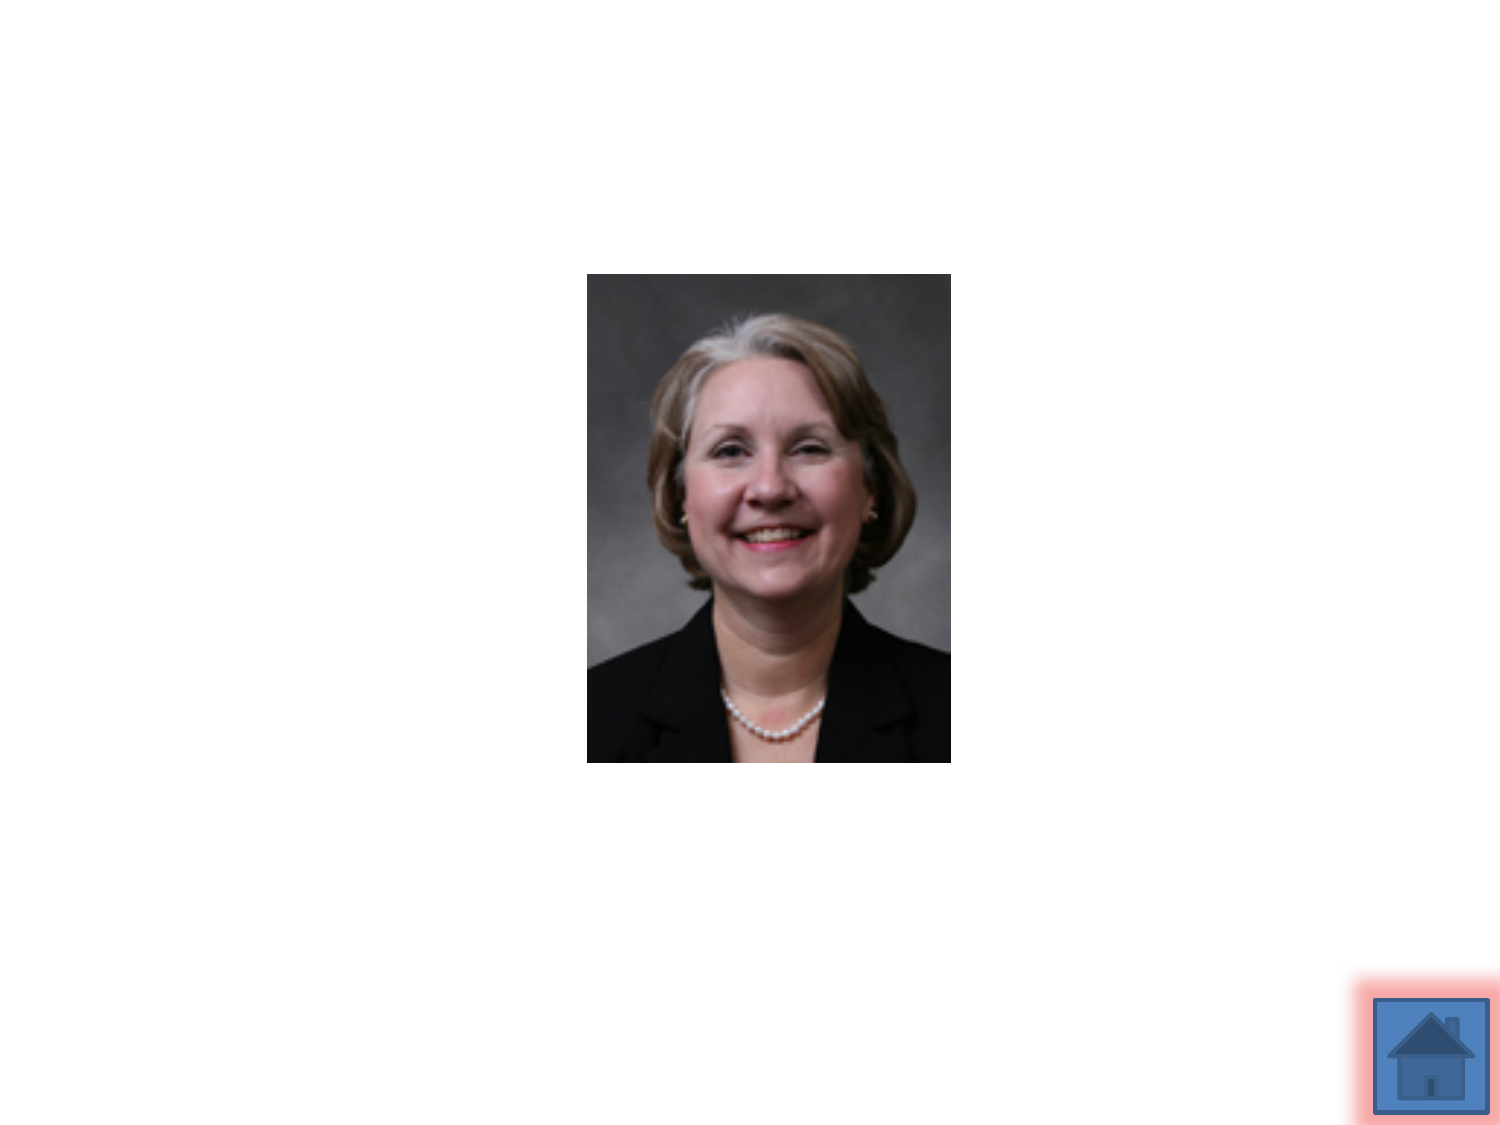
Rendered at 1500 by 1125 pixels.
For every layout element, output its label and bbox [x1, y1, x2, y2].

text_box [1373, 998, 1490, 1115]
picture [587, 274, 951, 763]
